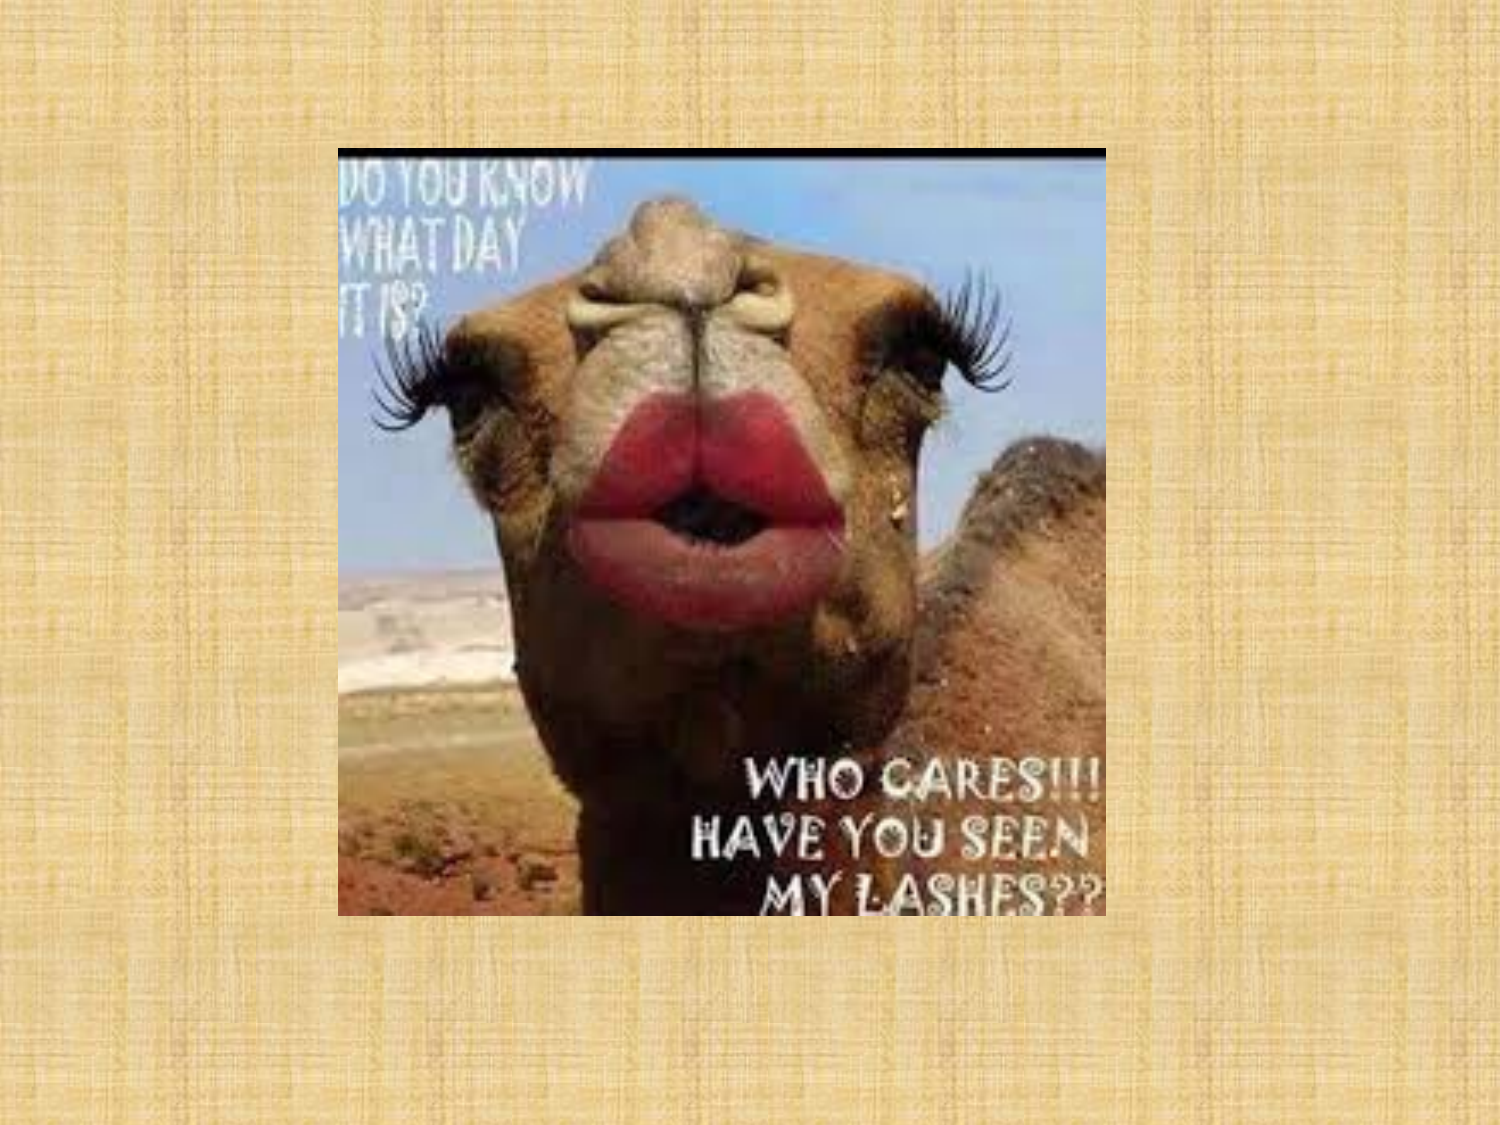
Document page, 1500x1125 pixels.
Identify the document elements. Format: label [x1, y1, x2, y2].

picture [0, 0, 1500, 1125]
list [75, 262, 1425, 1005]
